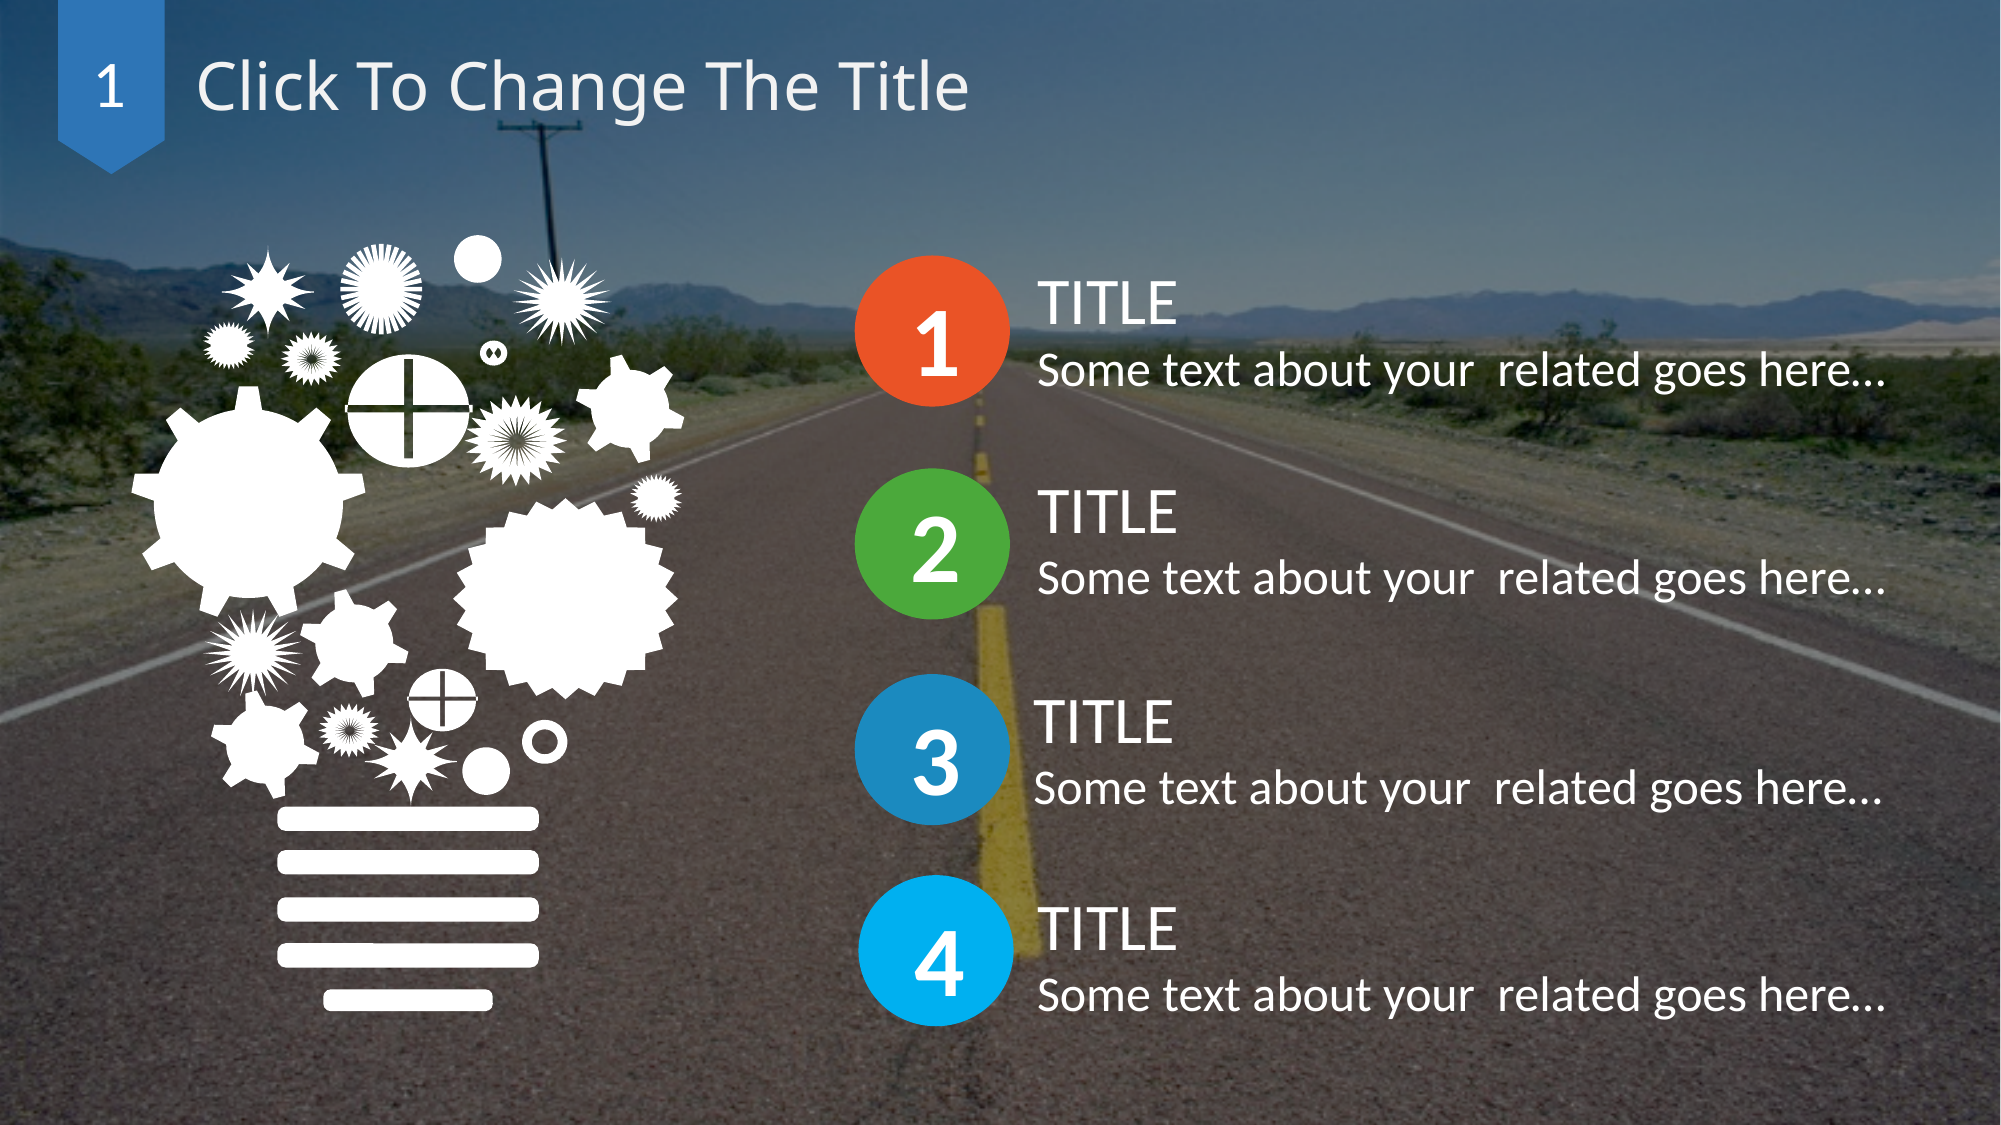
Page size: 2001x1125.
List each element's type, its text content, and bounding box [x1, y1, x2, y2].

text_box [130, 235, 699, 1011]
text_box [854, 250, 1951, 1030]
picture [0, 0, 2001, 1125]
text_box 1 [77, 33, 184, 129]
text_box [57, 0, 166, 176]
text_box Click To Change The Title [180, 36, 1119, 132]
